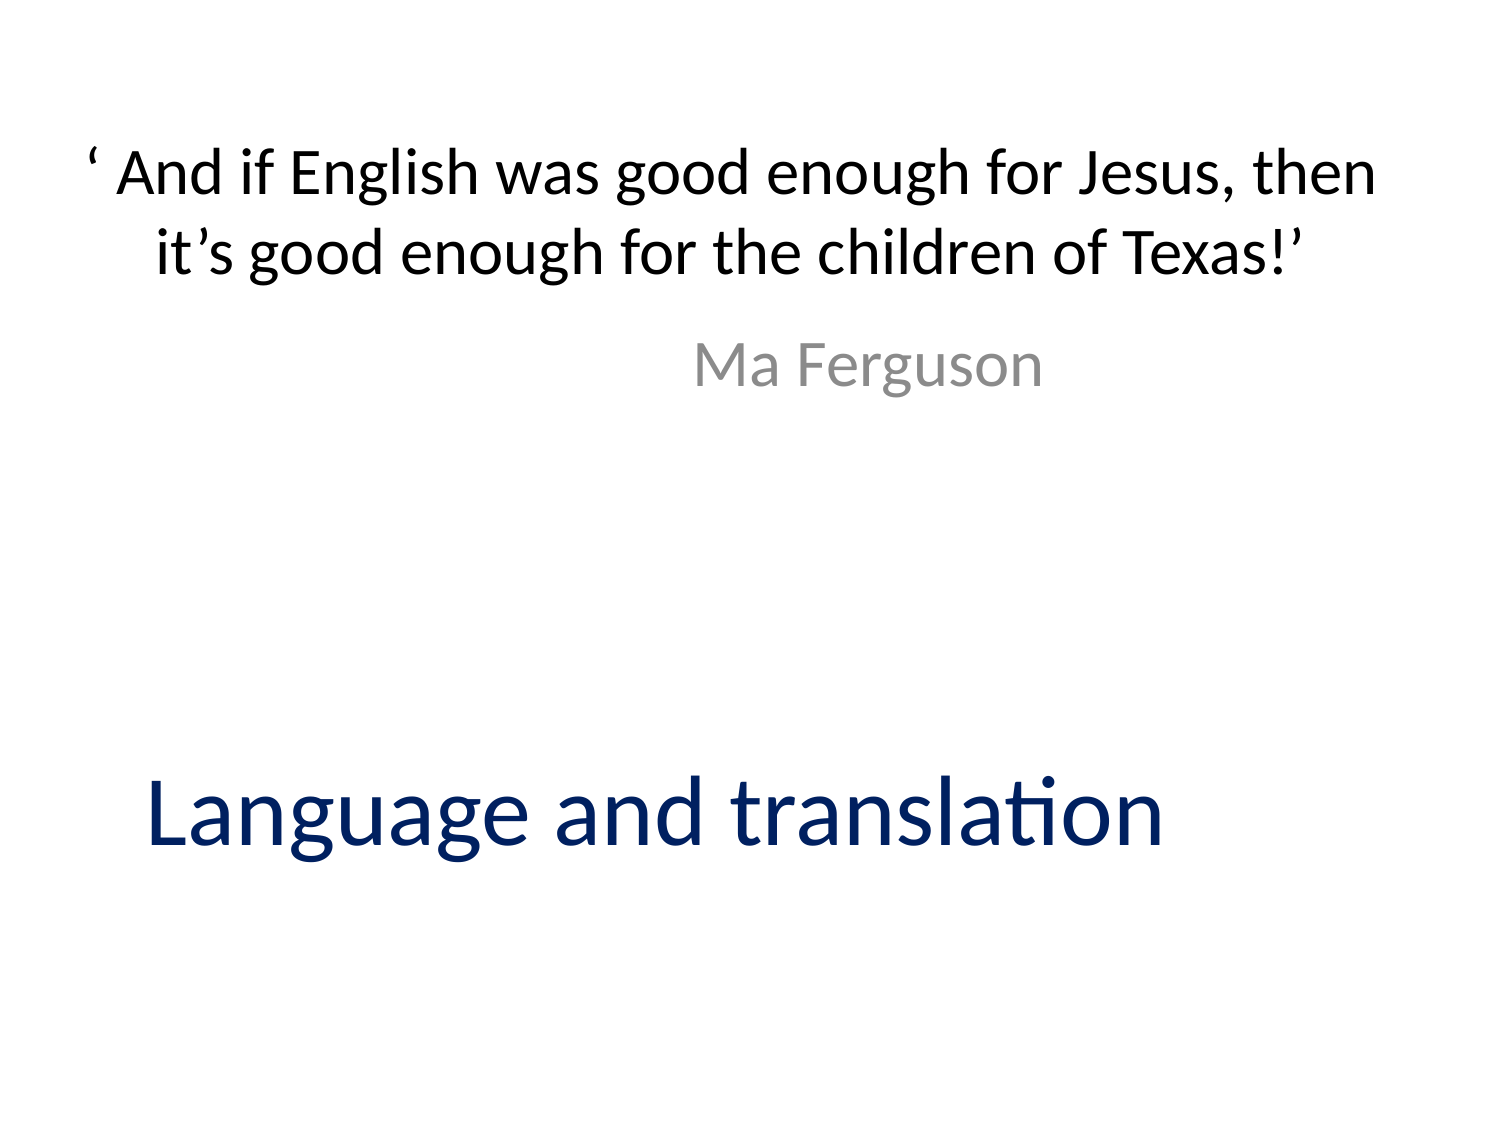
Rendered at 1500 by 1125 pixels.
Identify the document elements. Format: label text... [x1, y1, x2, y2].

text_box Language and translation [99, 737, 1213, 1025]
subtitle Ma Ferguson [312, 312, 1425, 600]
title ‘ And if English was good enough for Jesus, then it’s good enough for the children of Texas!’ [37, 87, 1425, 329]
